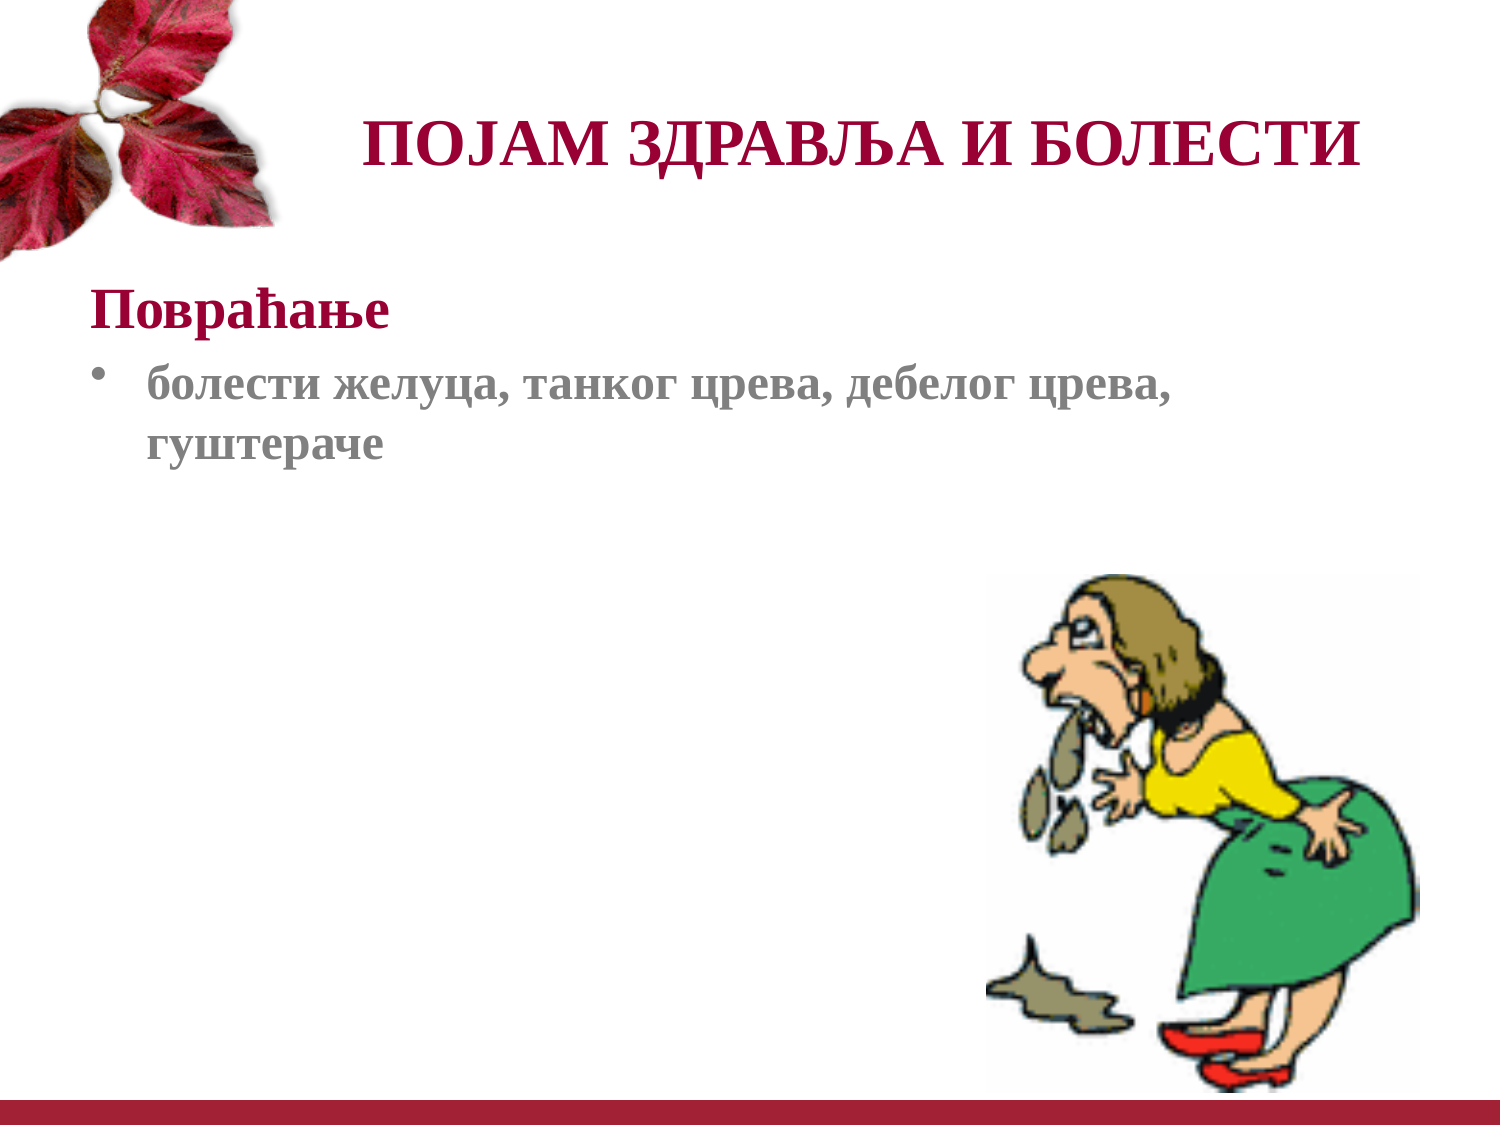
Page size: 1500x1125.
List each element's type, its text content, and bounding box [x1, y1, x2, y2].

title ПОЈАМ ЗДРАВЉА И БОЛЕСТИ [289, 44, 1436, 233]
list Повраћање болести желуца, танког црева, дебелог црева, гуштераче [74, 262, 1426, 1006]
picture [0, 0, 295, 273]
picture [985, 573, 1420, 1093]
